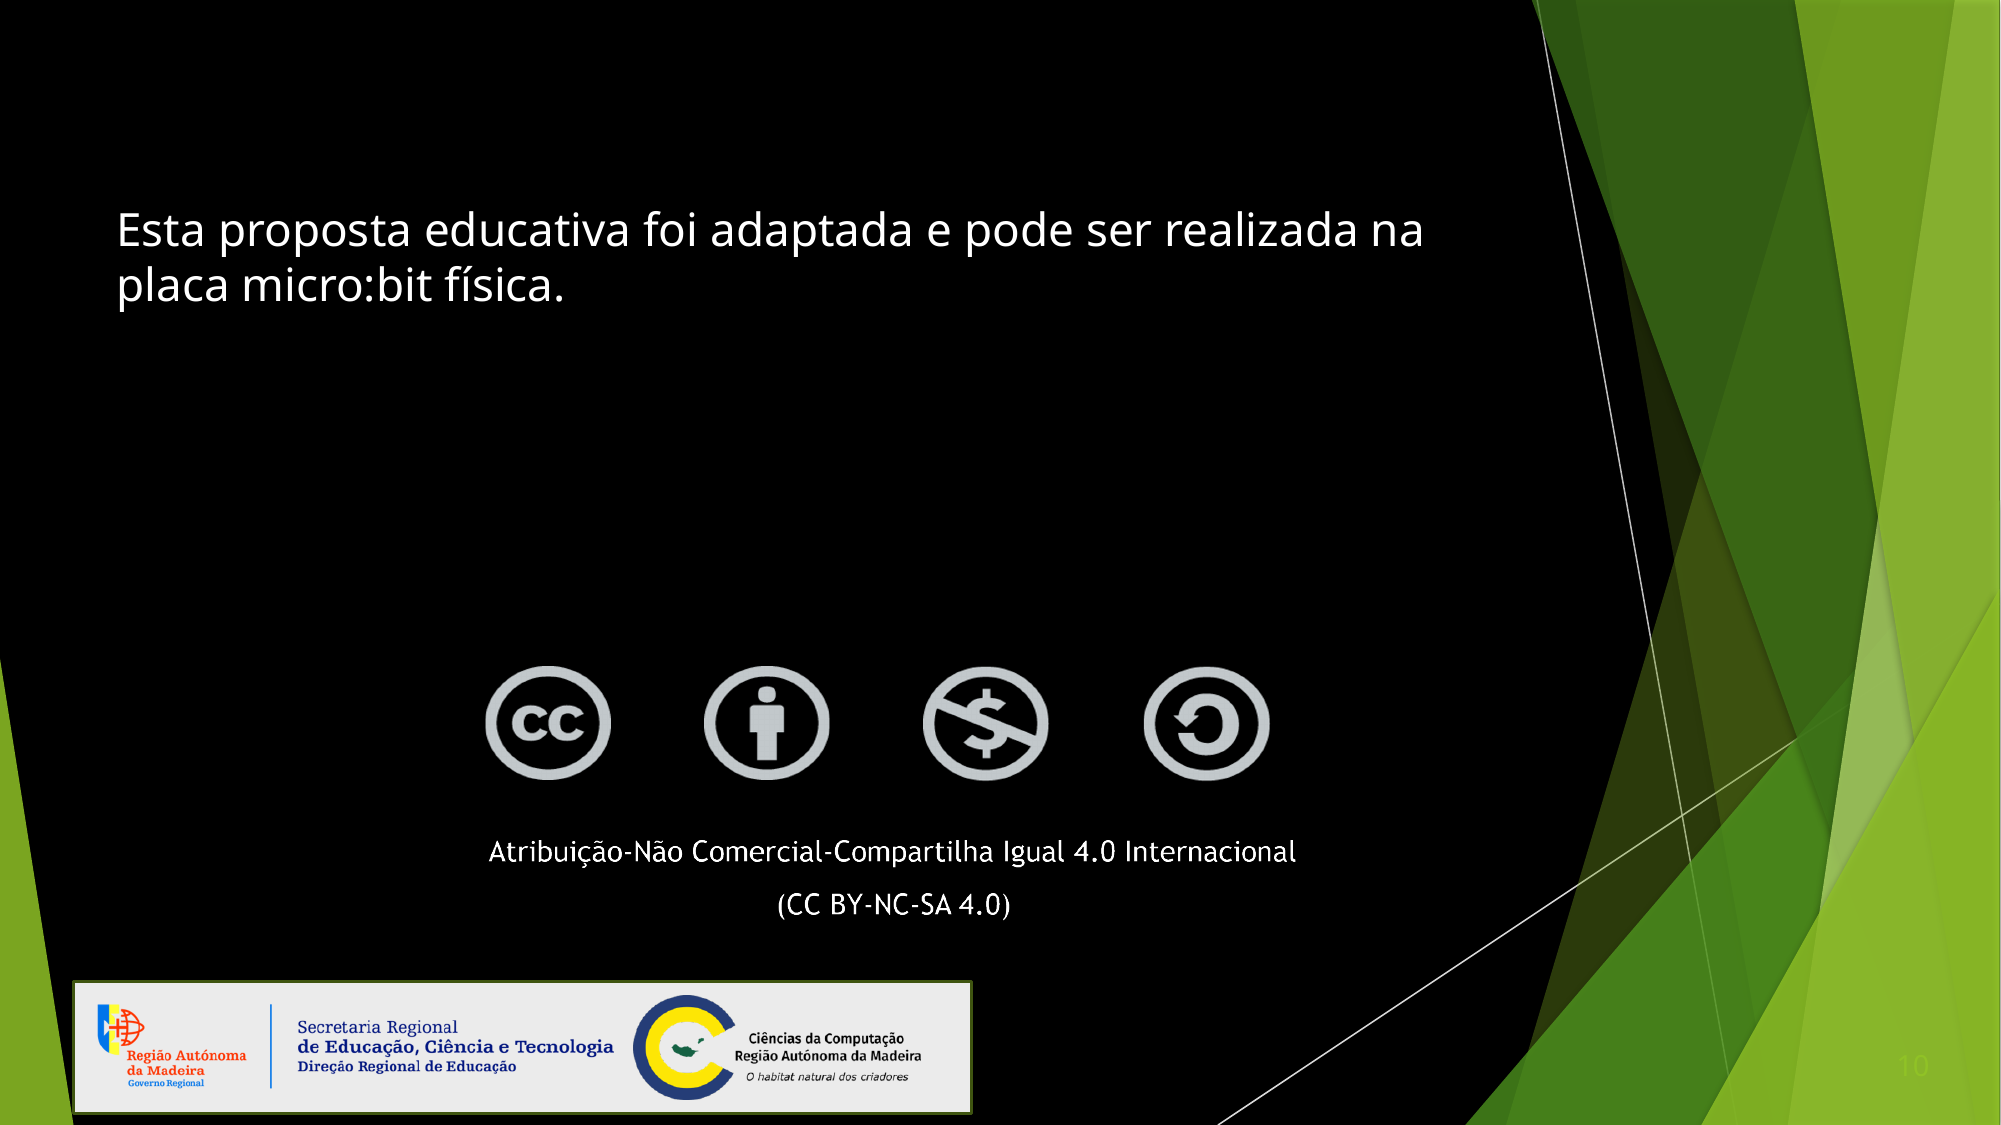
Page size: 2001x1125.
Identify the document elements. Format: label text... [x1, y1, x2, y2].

picture [410, 666, 1377, 939]
text_box Esta proposta educativa foi adaptada e pode ser realizada na placa micro:bit física. [101, 193, 1502, 593]
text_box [72, 980, 973, 1115]
slide_number 10 [1673, 1037, 1945, 1097]
